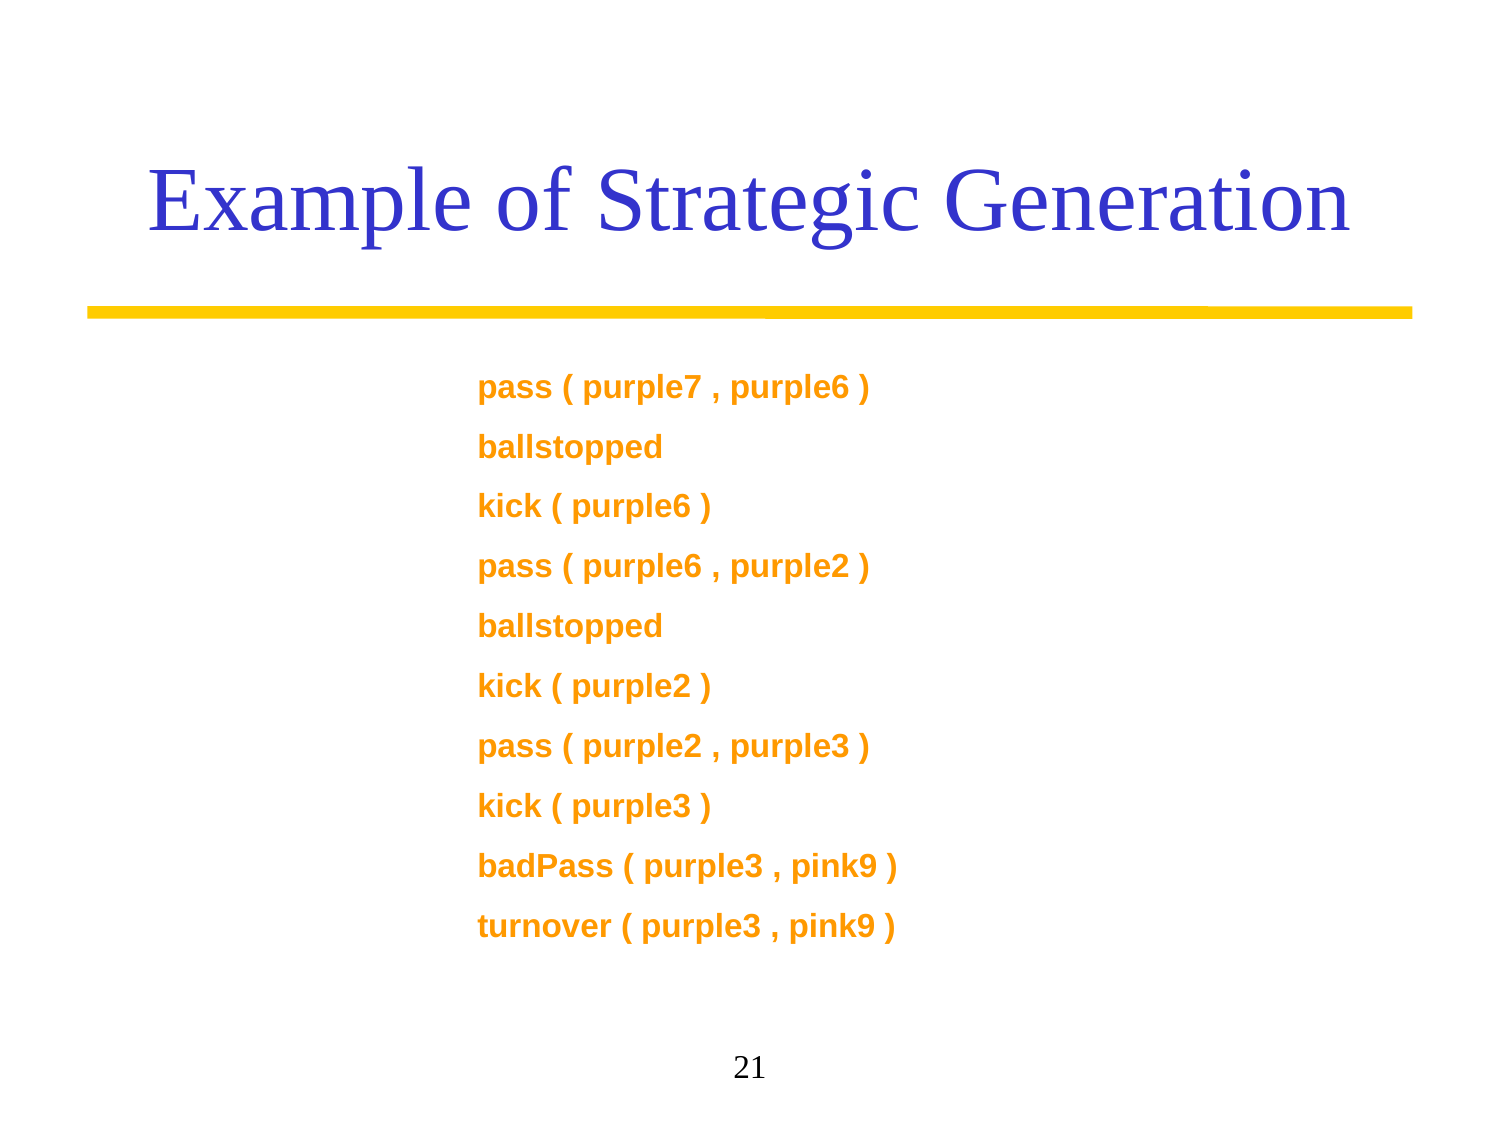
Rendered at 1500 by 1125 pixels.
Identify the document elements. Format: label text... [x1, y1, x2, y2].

title Example of Strategic Generation [112, 99, 1388, 288]
text_box pass ( purple7 , purple6 ) ballstopped kick ( purple6 ) pass ( purple6 , purple2 ) ballstopped kick ( purple2 ) pass ( purple2 , purple3 ) kick ( purple3 ) badPass ( purple3 , pink9 ) turnover ( purple3 , pink9 ) [462, 337, 938, 1050]
